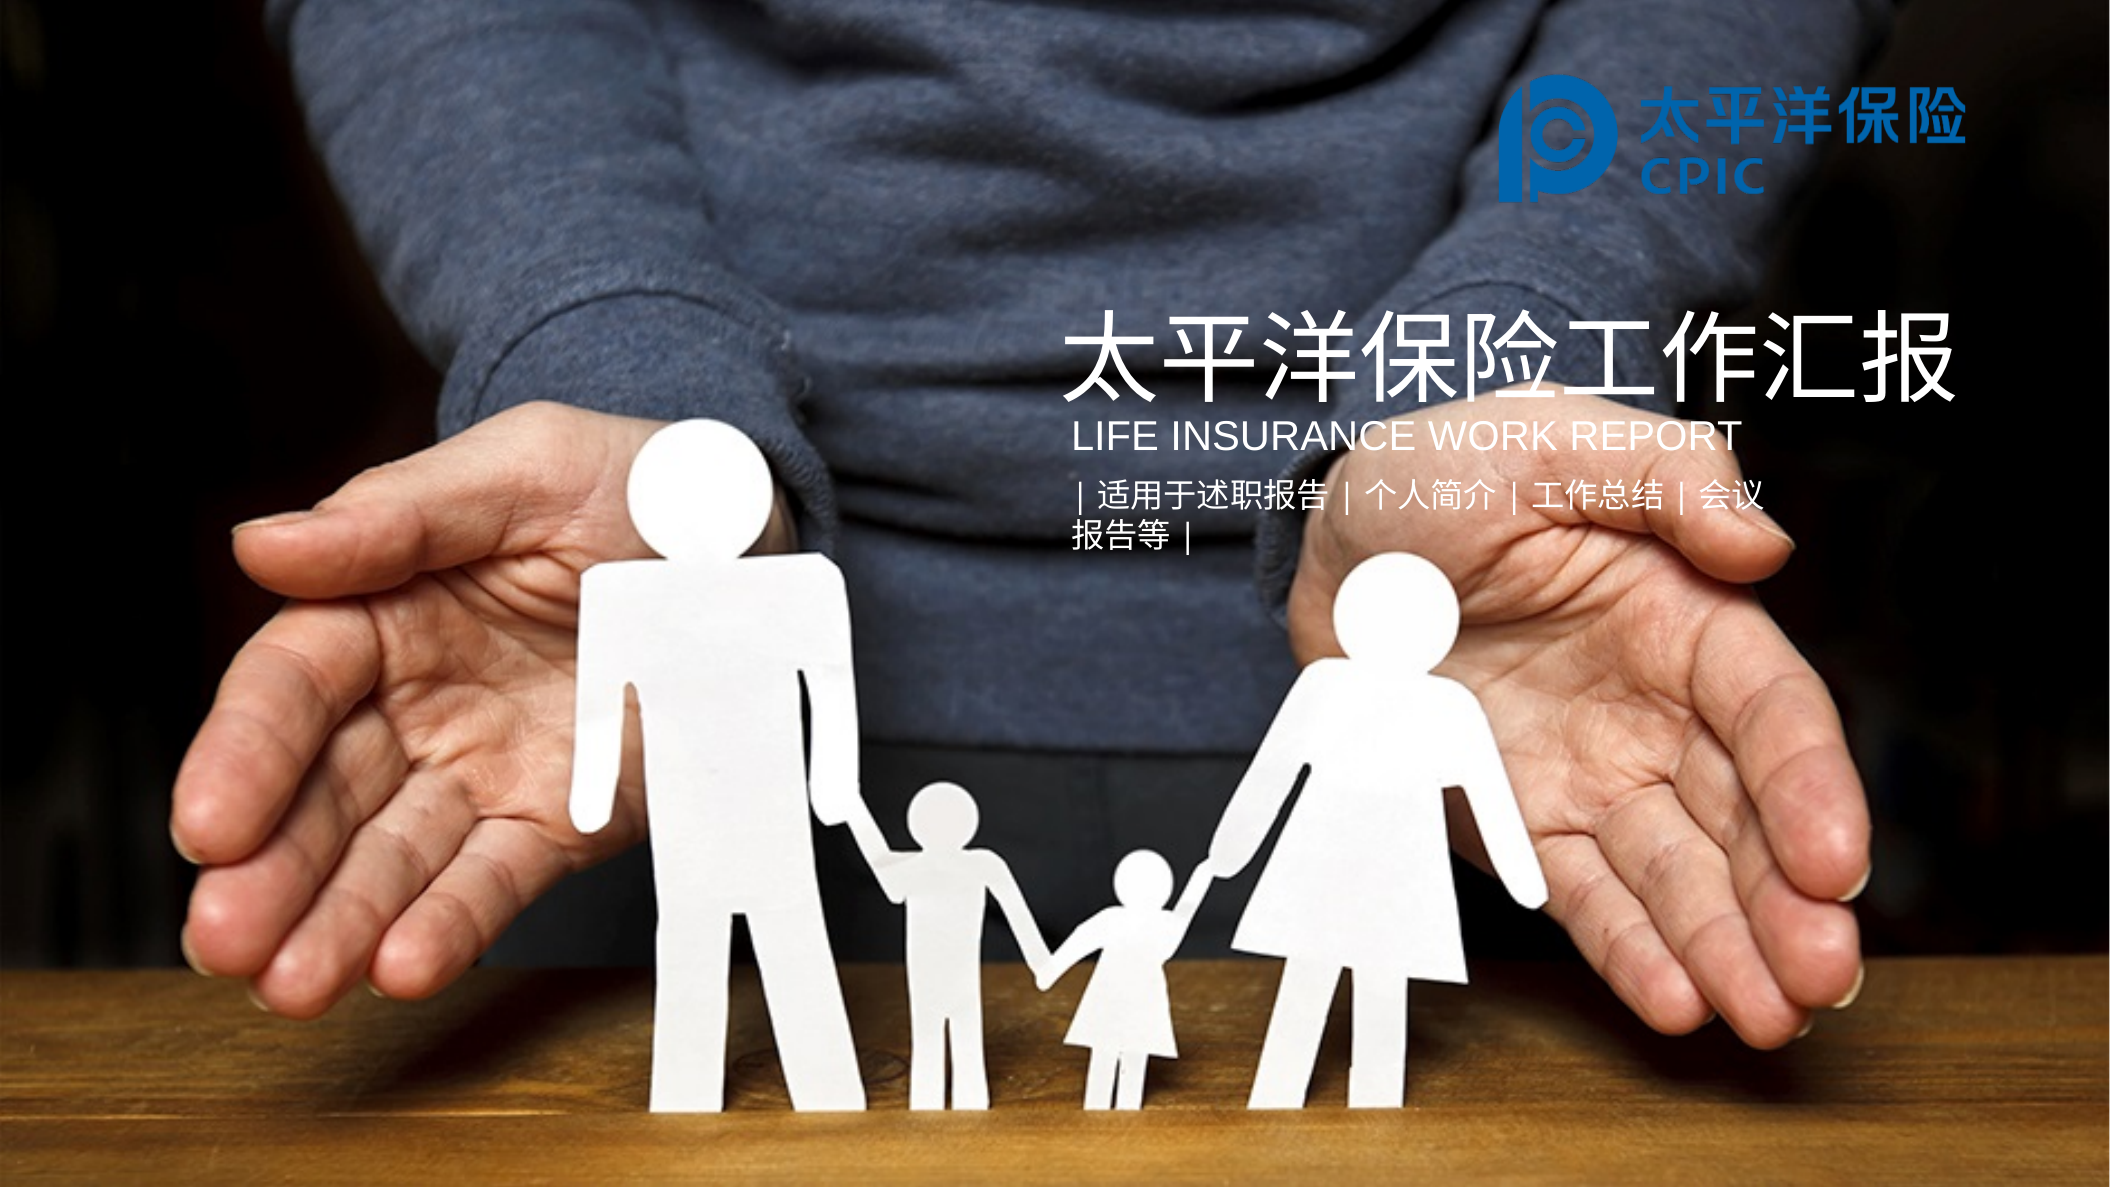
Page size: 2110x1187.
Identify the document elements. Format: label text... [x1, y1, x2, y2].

text_box LIFE INSURANCE WORK REPORT [1056, 420, 1941, 466]
picture [1488, 1, 1977, 276]
text_box 太平洋保险工作汇报 [1048, 288, 1972, 420]
text_box |适用于述职报告|个人简介|工作总结|会议报告等| [1056, 466, 1807, 562]
text_box [0, 0, 2110, 1187]
